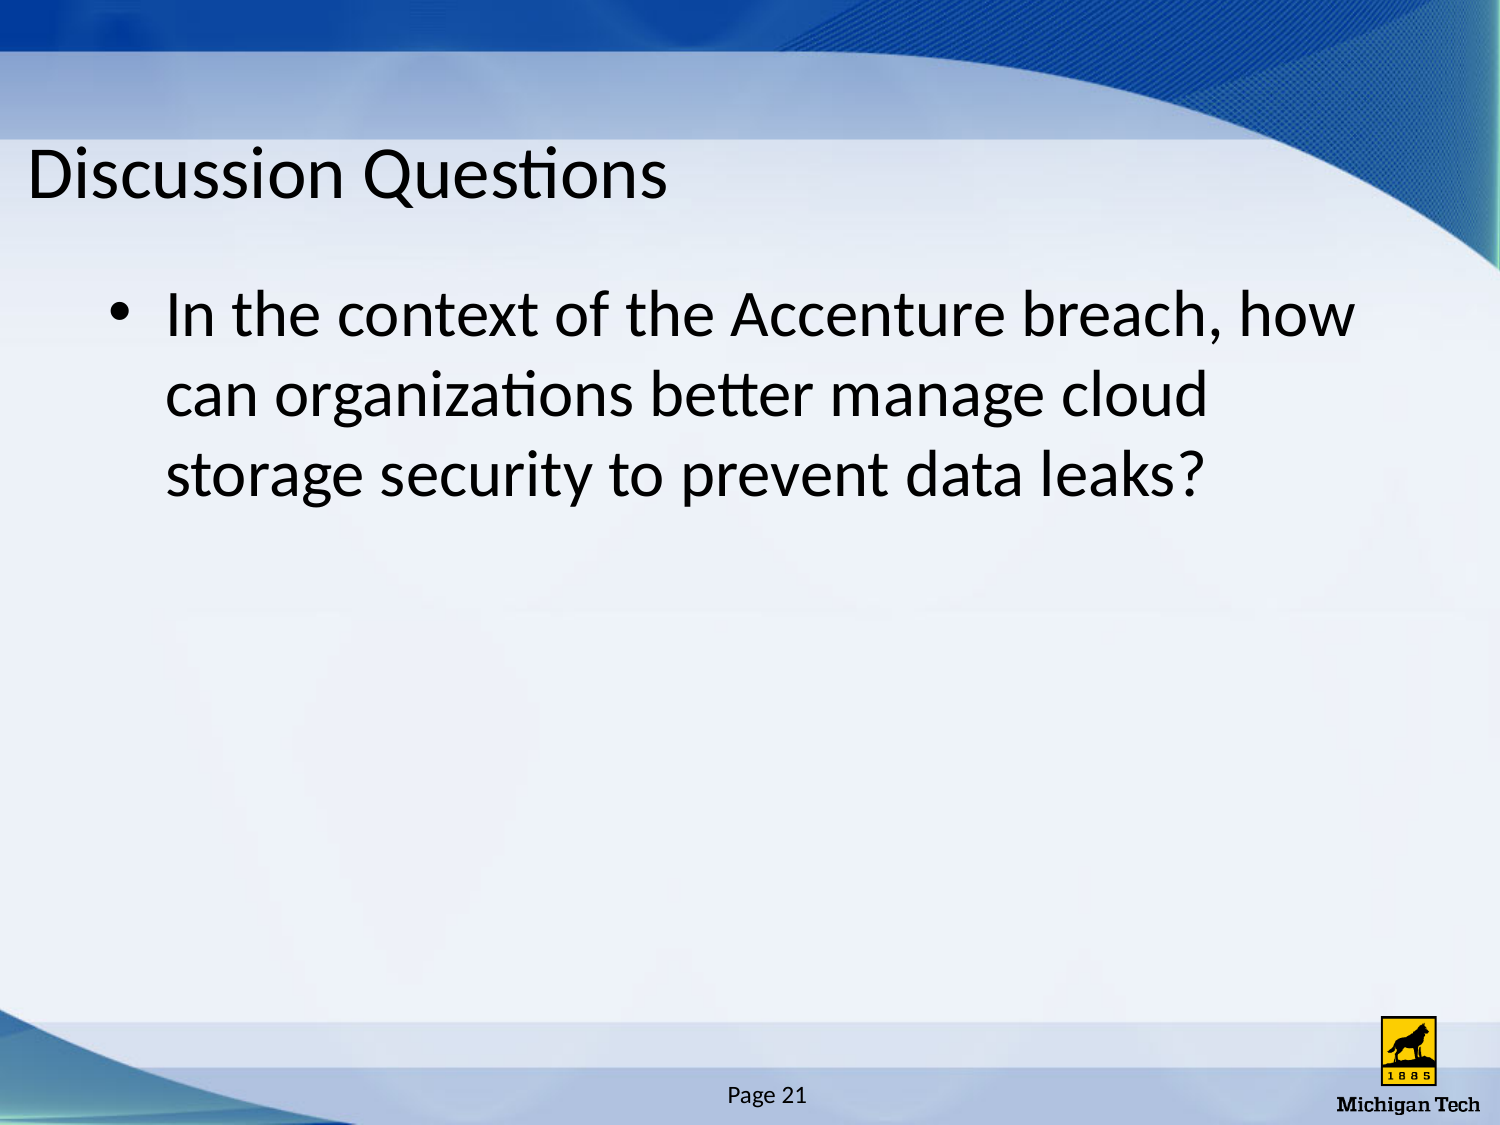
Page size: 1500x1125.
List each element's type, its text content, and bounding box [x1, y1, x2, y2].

picture [0, 0, 1500, 1125]
title Discussion Questions [12, 75, 1263, 263]
list In the context of the Accenture breach, how can organizations better manage cloud storage security to prevent data leaks? [75, 262, 1425, 1063]
